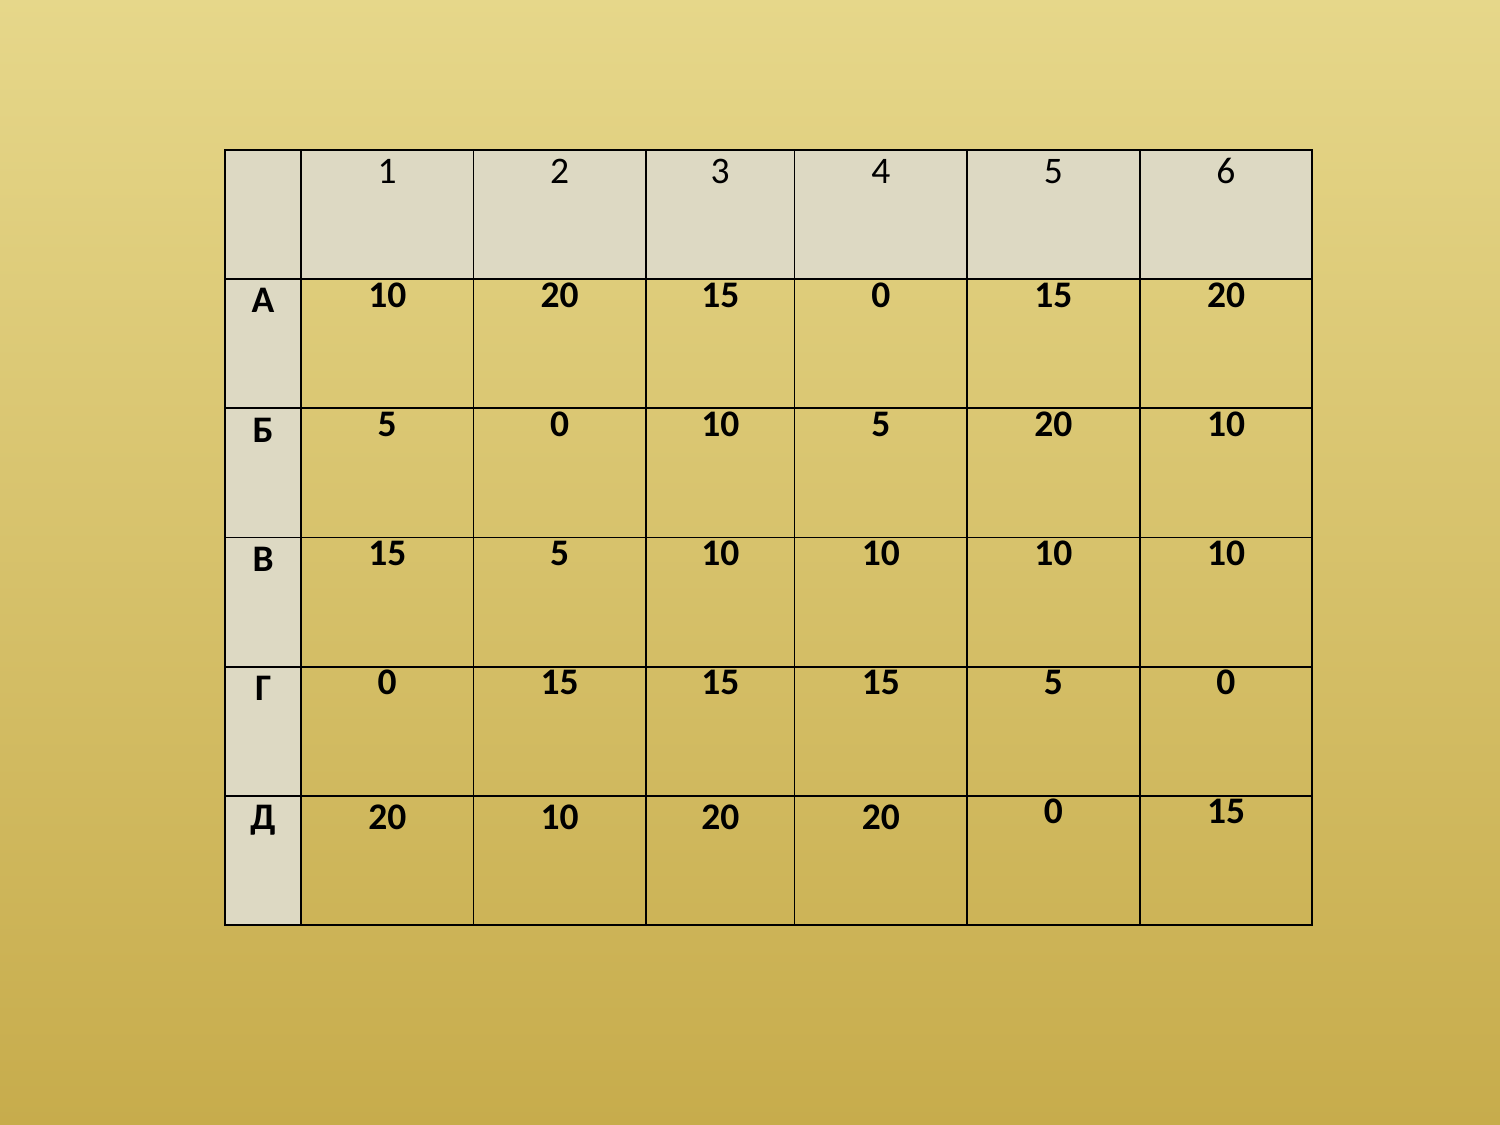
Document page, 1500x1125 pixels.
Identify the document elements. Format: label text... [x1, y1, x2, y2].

table_cell 15 [1141, 797, 1311, 924]
table_cell 20 [647, 797, 794, 924]
table_cell 15 [968, 280, 1139, 407]
table_cell 10 [1141, 409, 1311, 537]
table_cell 5 [474, 538, 645, 666]
table_cell А [226, 280, 300, 407]
table_cell 15 [474, 668, 645, 795]
table_cell 10 [1141, 538, 1311, 666]
table_cell 10 [647, 409, 794, 537]
table_header 5 [968, 151, 1139, 278]
table_header 3 [647, 151, 794, 278]
table_cell 10 [474, 797, 645, 924]
table_cell 15 [795, 668, 966, 795]
table_cell 20 [968, 409, 1139, 537]
table_cell 10 [302, 280, 473, 407]
table_cell 20 [474, 280, 645, 407]
table_header 2 [474, 151, 645, 278]
table_cell 10 [968, 538, 1139, 666]
table_cell 15 [302, 538, 473, 666]
table_cell 0 [1141, 668, 1311, 795]
table_cell 20 [302, 797, 473, 924]
table_cell 0 [474, 409, 645, 537]
table_cell 20 [795, 797, 966, 924]
table_cell 15 [647, 668, 794, 795]
table_header 4 [795, 151, 966, 278]
table_cell 5 [968, 668, 1139, 795]
table_cell Г [226, 668, 300, 795]
table_cell 15 [647, 280, 794, 407]
table_cell Б [226, 409, 300, 537]
table_cell 5 [795, 409, 966, 537]
table_cell 0 [795, 280, 966, 407]
table_cell 0 [302, 668, 473, 795]
table_cell В [226, 538, 300, 666]
table_cell 20 [1141, 280, 1311, 407]
table_header 1 [302, 151, 473, 278]
table_cell 5 [302, 409, 473, 537]
table_header 6 [1141, 151, 1311, 278]
table_cell 10 [647, 538, 794, 666]
table_header [226, 151, 300, 278]
table_cell Д [226, 797, 300, 924]
table_cell 0 [968, 797, 1139, 924]
table_cell 10 [795, 538, 966, 666]
